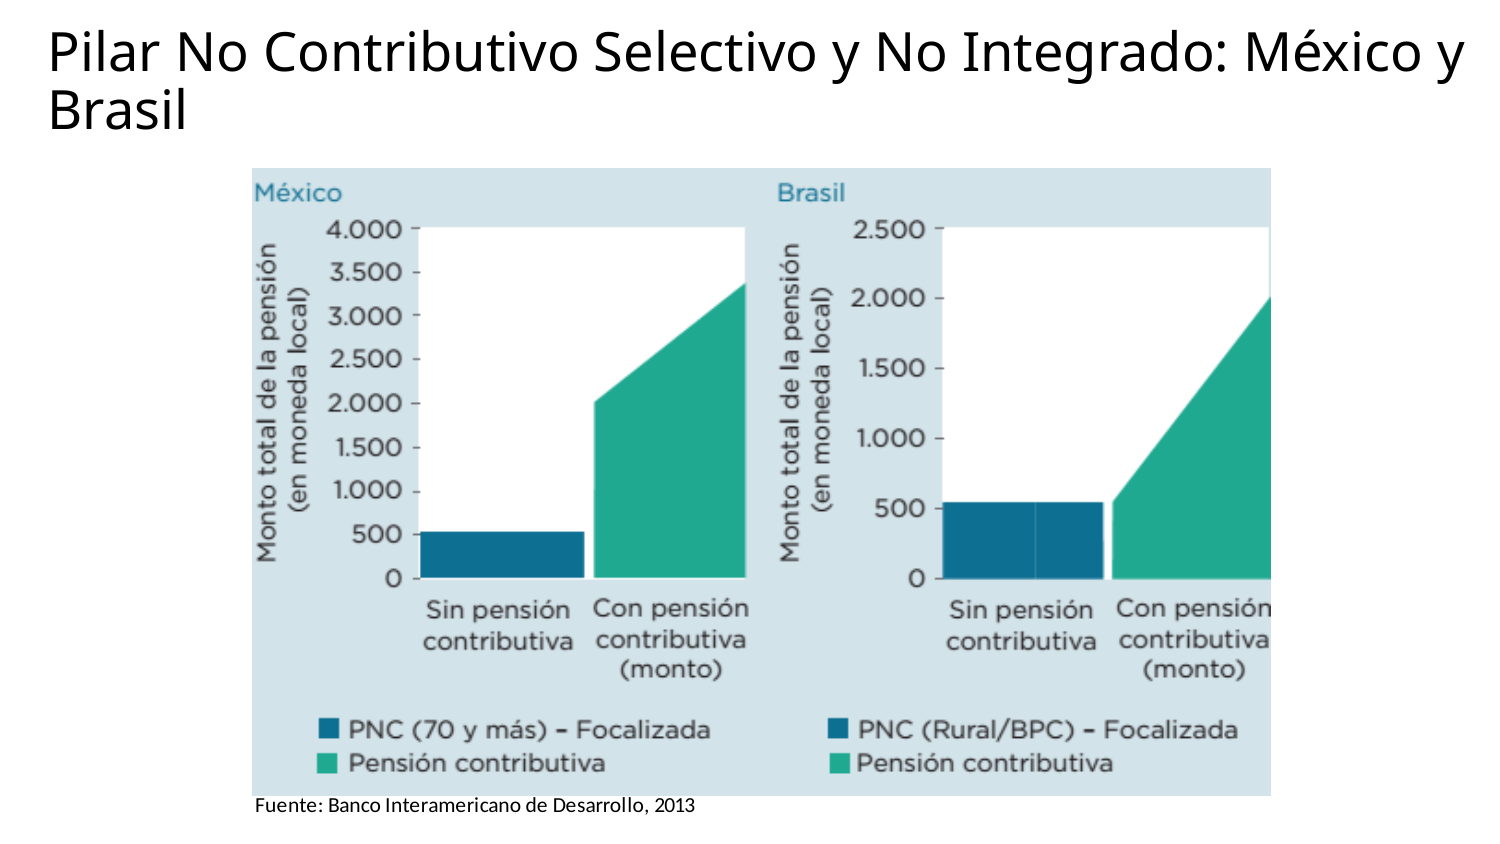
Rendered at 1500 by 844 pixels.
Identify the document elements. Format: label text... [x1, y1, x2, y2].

picture [250, 168, 1285, 824]
title Pilar No Contributivo Selectivo y No Integrado: México y Brasil [32, 1, 1500, 165]
